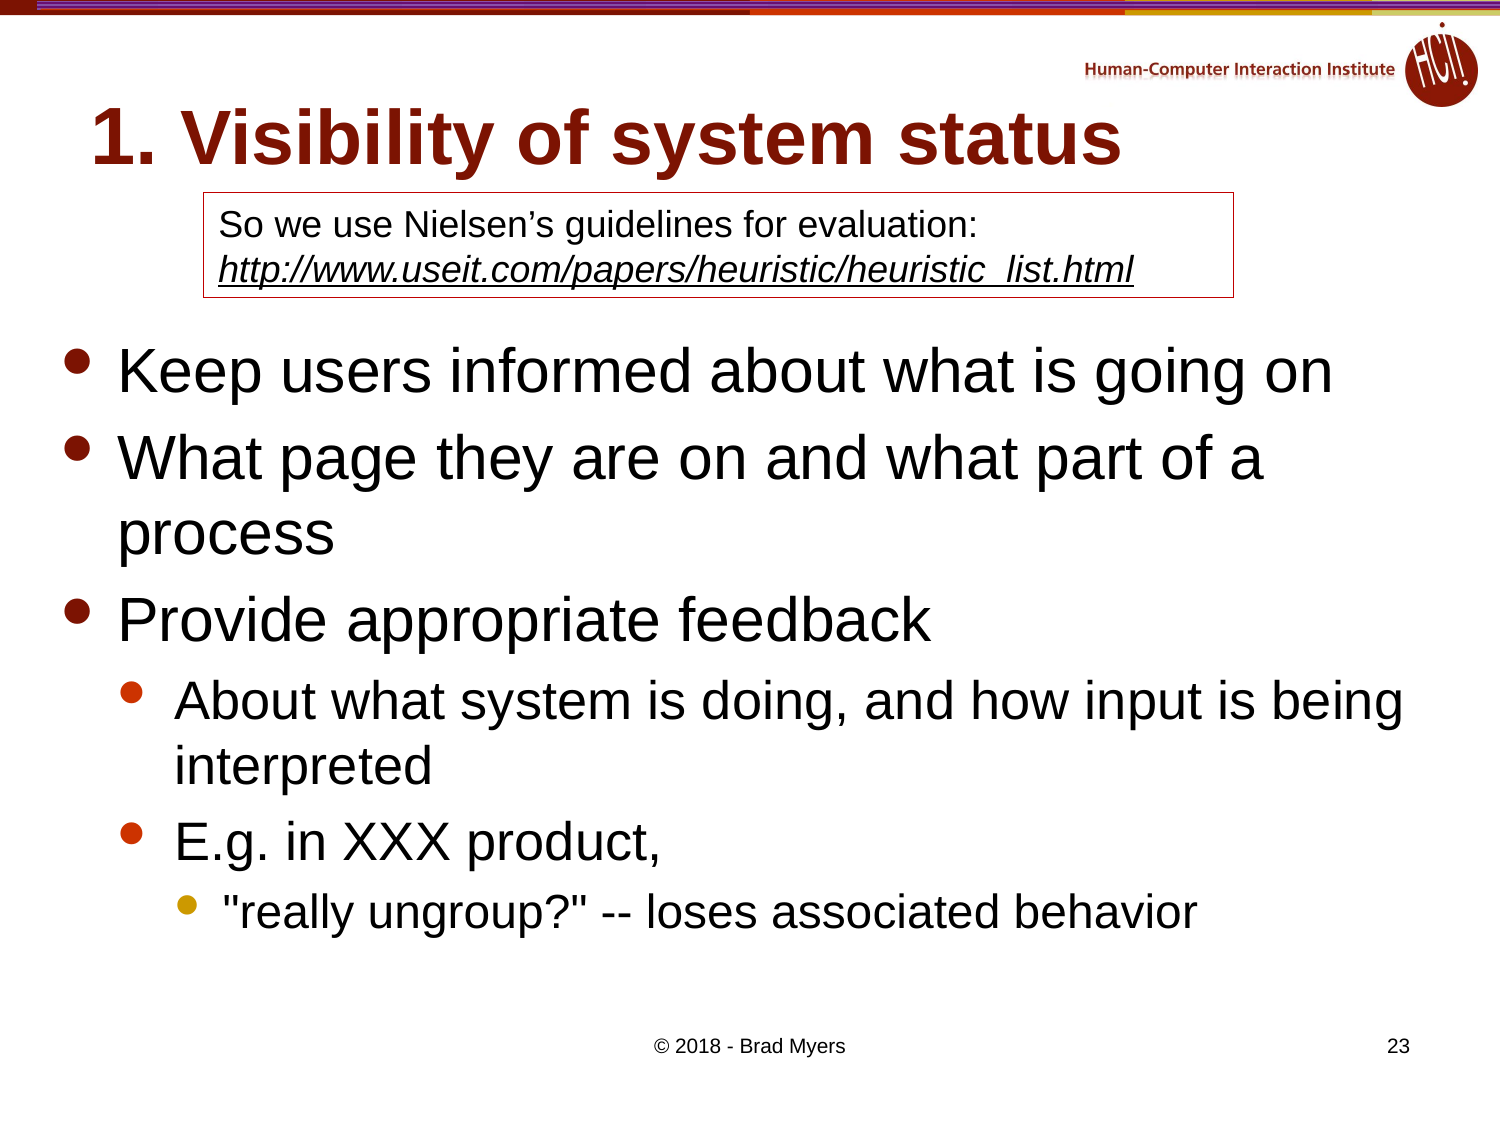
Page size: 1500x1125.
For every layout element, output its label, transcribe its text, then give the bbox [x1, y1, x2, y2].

title 1. Visibility of system status [74, 19, 1313, 189]
text_box So we use Nielsen’s guidelines for evaluation: http://www.useit.com/papers/heuristic/heuristic_list.html [203, 192, 1234, 298]
picture [1313, 22, 1478, 107]
picture [37, 1, 1500, 10]
slide_number 23 [1074, 1034, 1426, 1101]
footer © 2018 - Brad Myers [512, 1024, 988, 1101]
list Keep users informed about what is going on What page they are on and what part of a process Provide appropriate feedback About what system is doing, and how input is being interpreted E.g. in XXX product, "really ungroup?" -- loses associated behavior [45, 321, 1454, 1034]
